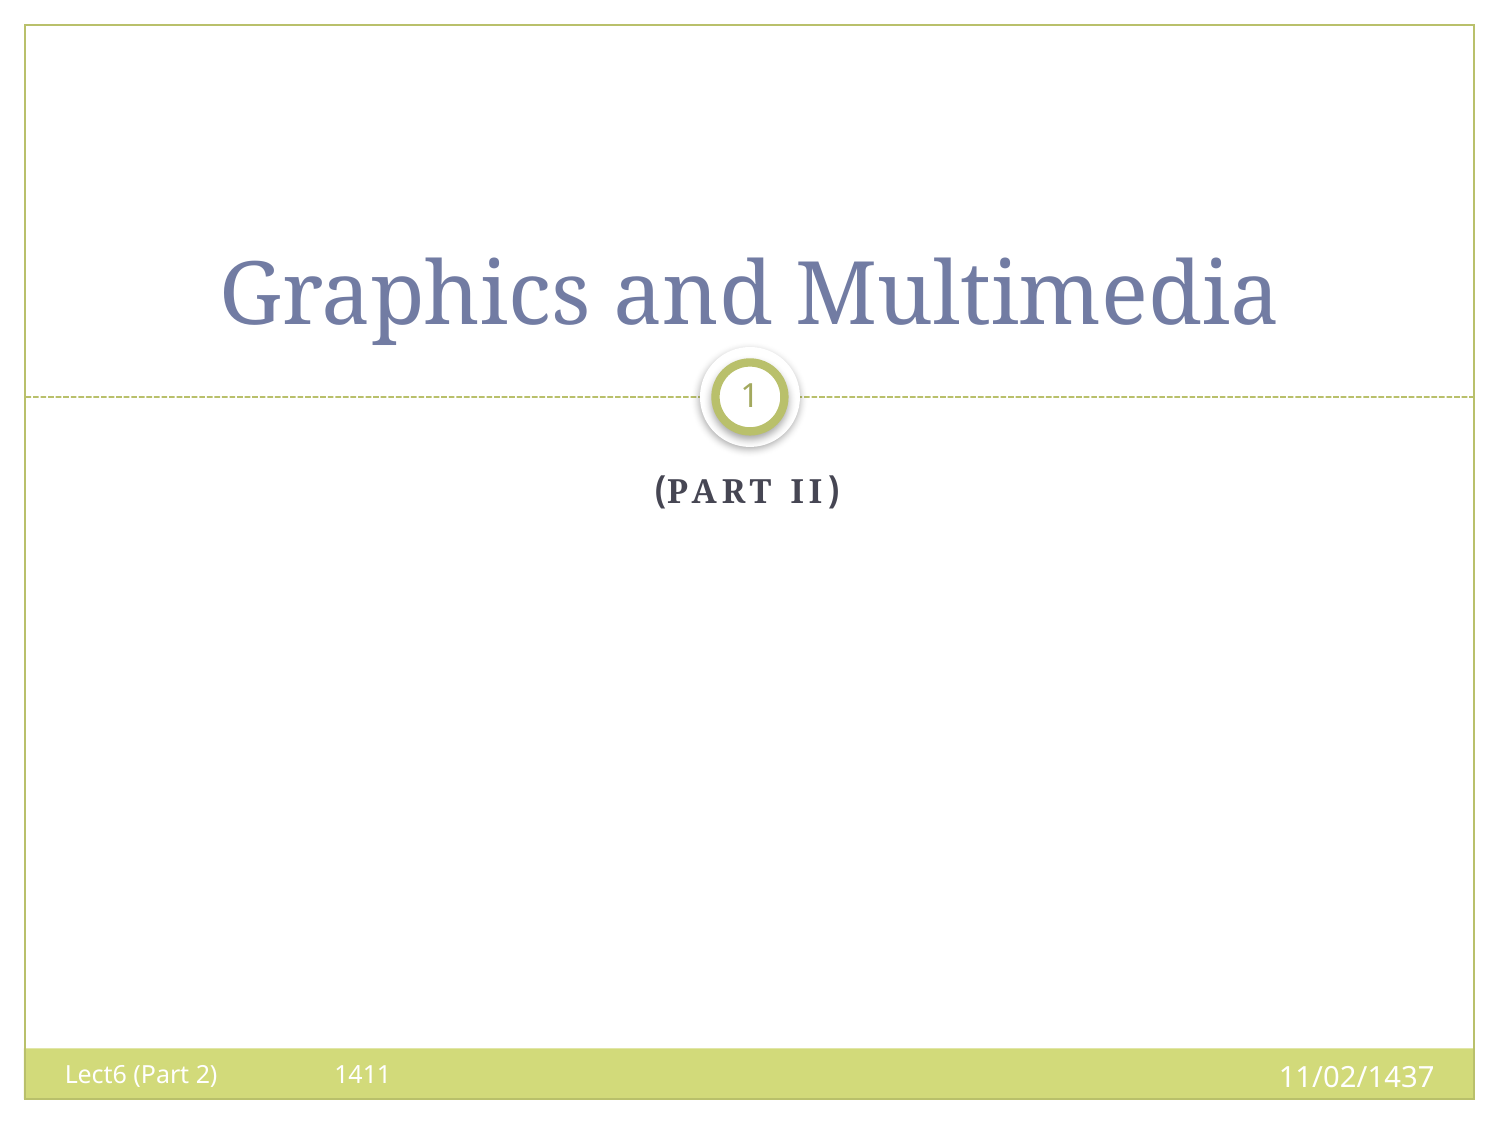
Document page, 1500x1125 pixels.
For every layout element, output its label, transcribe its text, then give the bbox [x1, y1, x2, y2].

footer Lect6 (Part 2) 1411 [50, 1051, 638, 1112]
title Graphics and Multimedia [112, 62, 1388, 350]
slide_number 1 [712, 360, 788, 434]
subtitle (Part II) [225, 462, 1275, 750]
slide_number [950, 1050, 1450, 1111]
